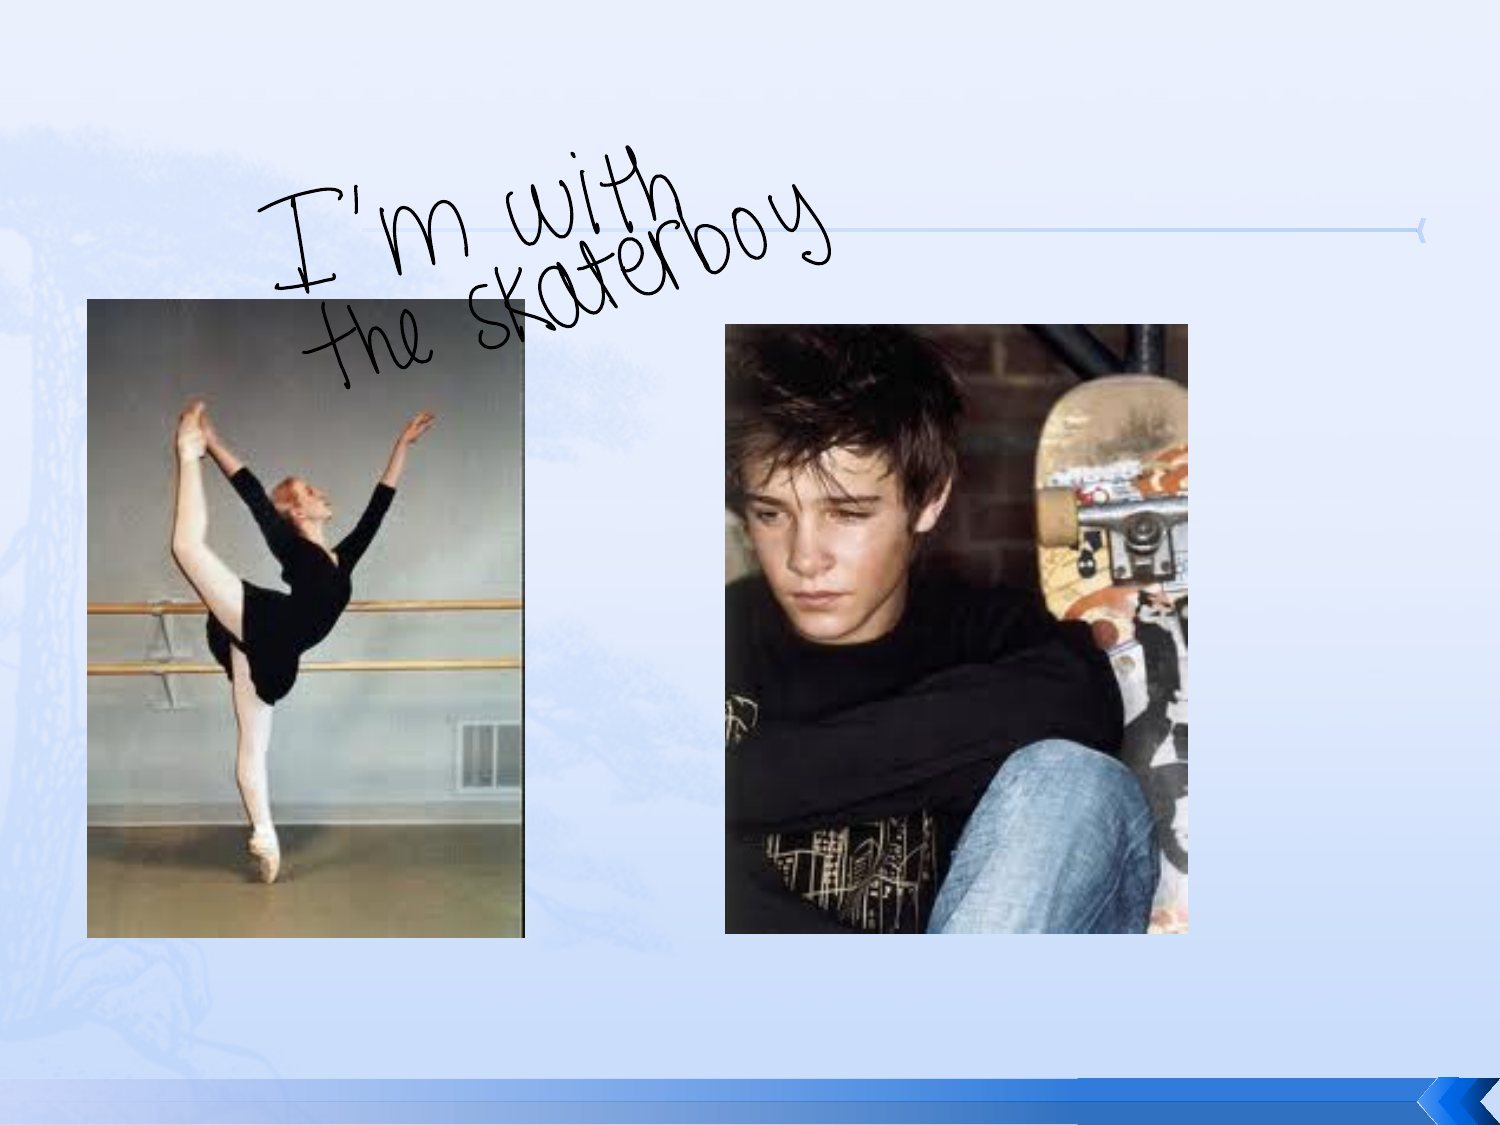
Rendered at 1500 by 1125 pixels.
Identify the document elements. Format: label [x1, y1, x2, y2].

picture [724, 324, 1188, 935]
picture [509, 299, 526, 312]
picture [86, 299, 526, 938]
